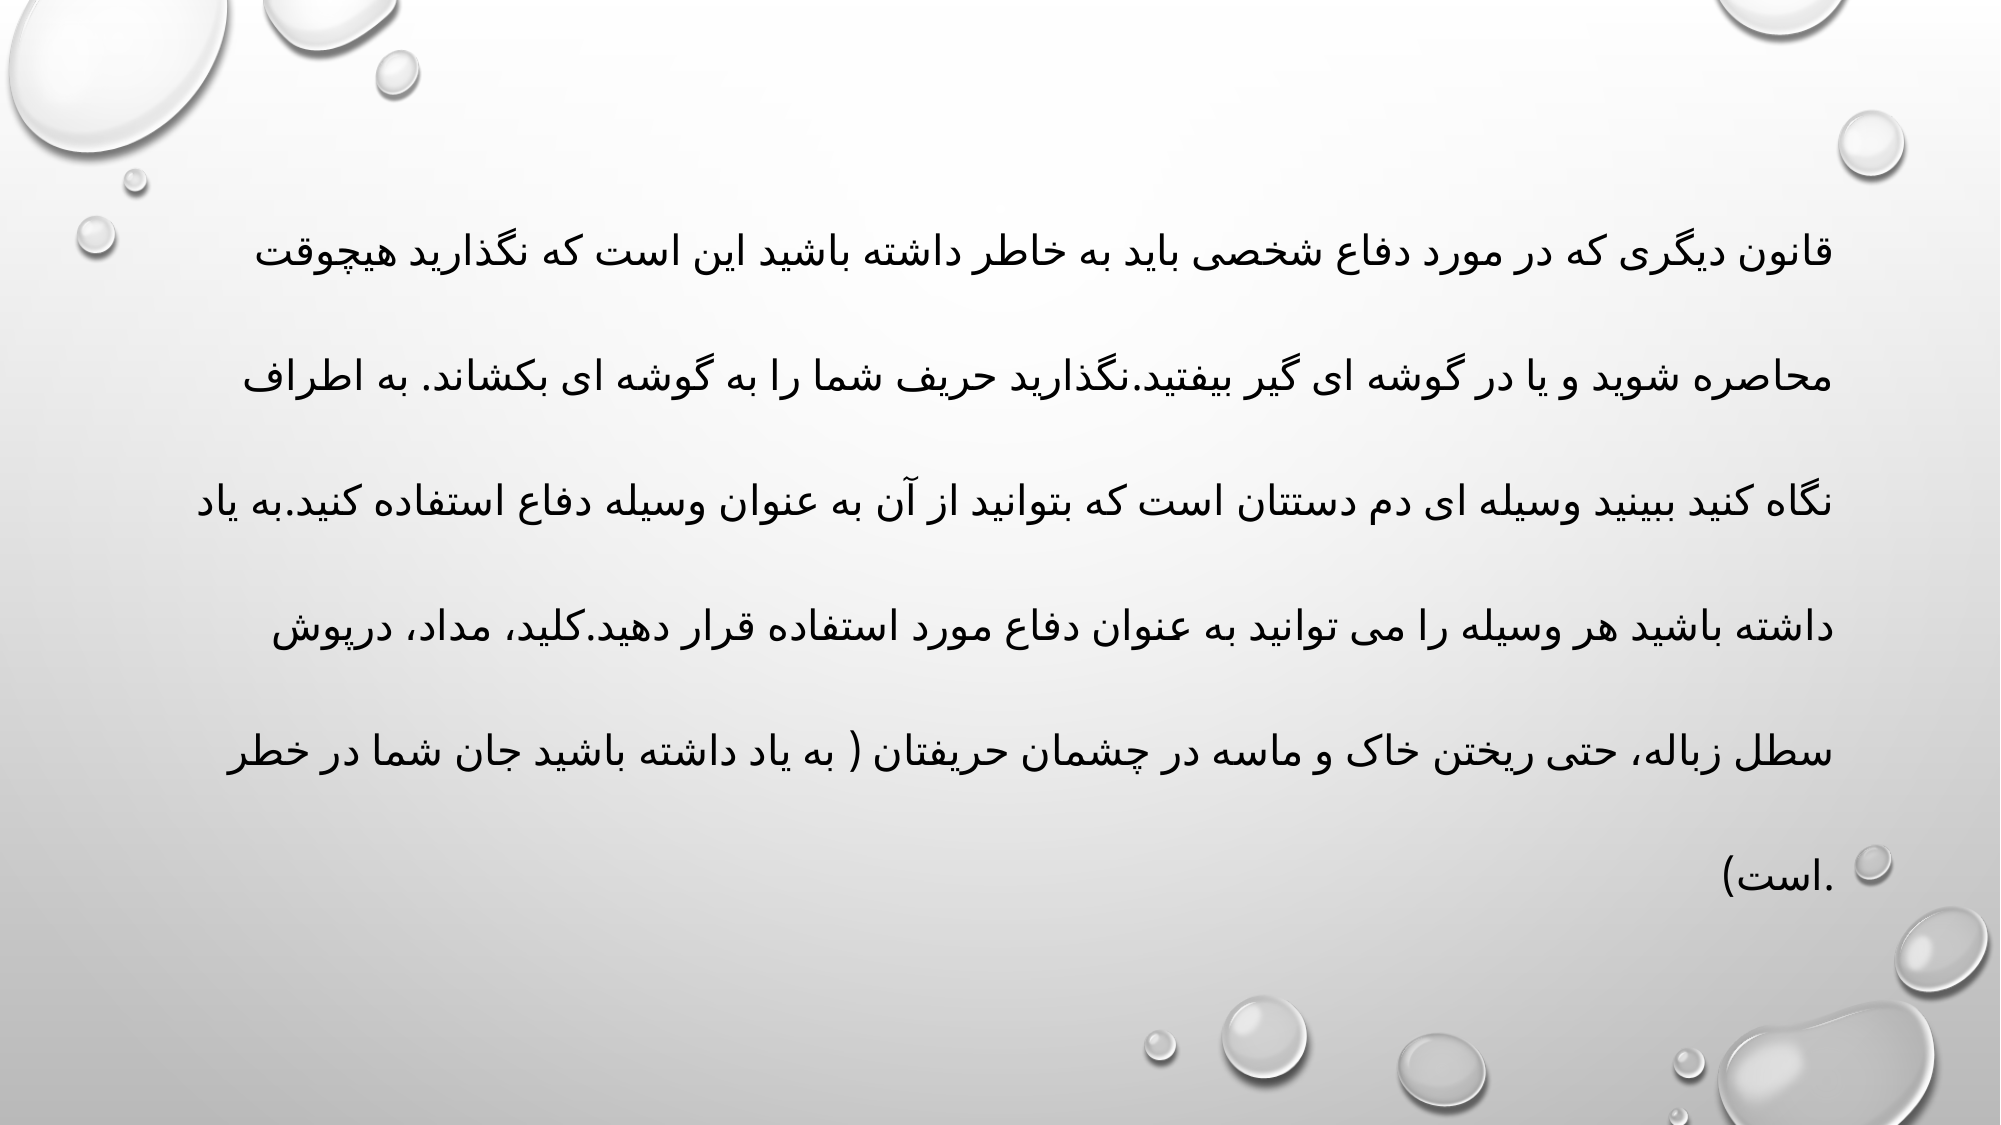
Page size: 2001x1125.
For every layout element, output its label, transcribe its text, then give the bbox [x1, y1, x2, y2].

picture [0, 0, 2000, 1125]
list قانون دیگری که در مورد دفاع شخصی باید به خاطر داشته باشید این است که نگذارید هیچوقت محاصره شوید و یا در گوشه ای گیر بیفتید.نگذارید حریف شما را به گوشه ای بکشاند. به اطراف نگاه کنید ببینید وسیله ای دم دستتان است که بتوانید از آن به عنوان وسیله دفاع استفاده کنید.به یاد داشته باشید هر وسیله را می توانید به عنوان دفاع مورد استفاده قرار دهید.کلید، مداد، درپوش سطل زباله، حتی ریختن خاک و ماسه در چشمان حریفتان ( به یاد داشته باشید جان شما در خطر است). [149, 141, 1850, 950]
